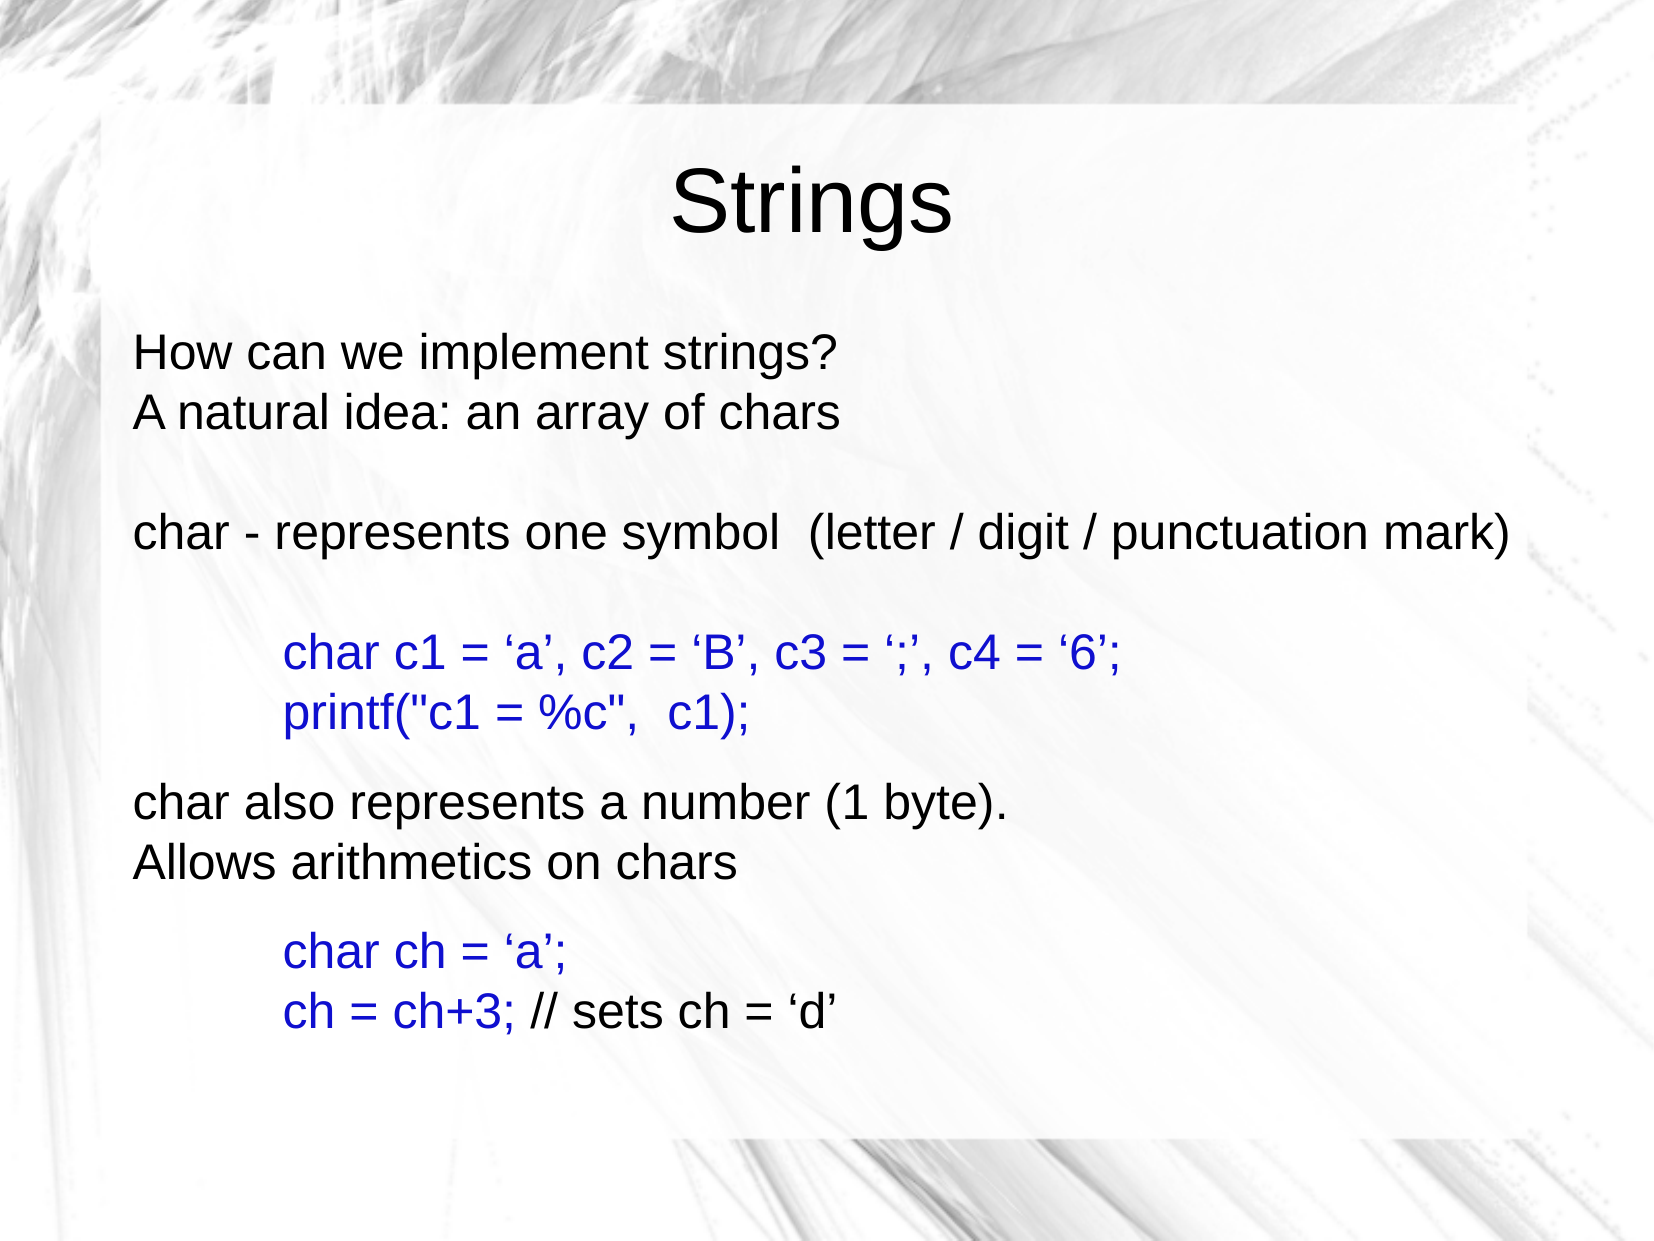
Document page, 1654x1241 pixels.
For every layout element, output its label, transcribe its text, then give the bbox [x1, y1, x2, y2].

list How can we implement strings? A natural idea: an array of chars char - represents one symbol (letter / digit / punctuation mark) char c1 = ‘a’, c2 = ‘B’, c3 = ‘;’, c4 = ‘6’; printf("c1 = %c", c1); char also represents a number (1 byte). Allows arithmetics on chars char ch = ‘a’; ch = ch+3; // sets ch = ‘d’ [118, 319, 1571, 1109]
title Strings [118, 93, 1506, 299]
picture [0, 0, 1654, 1241]
